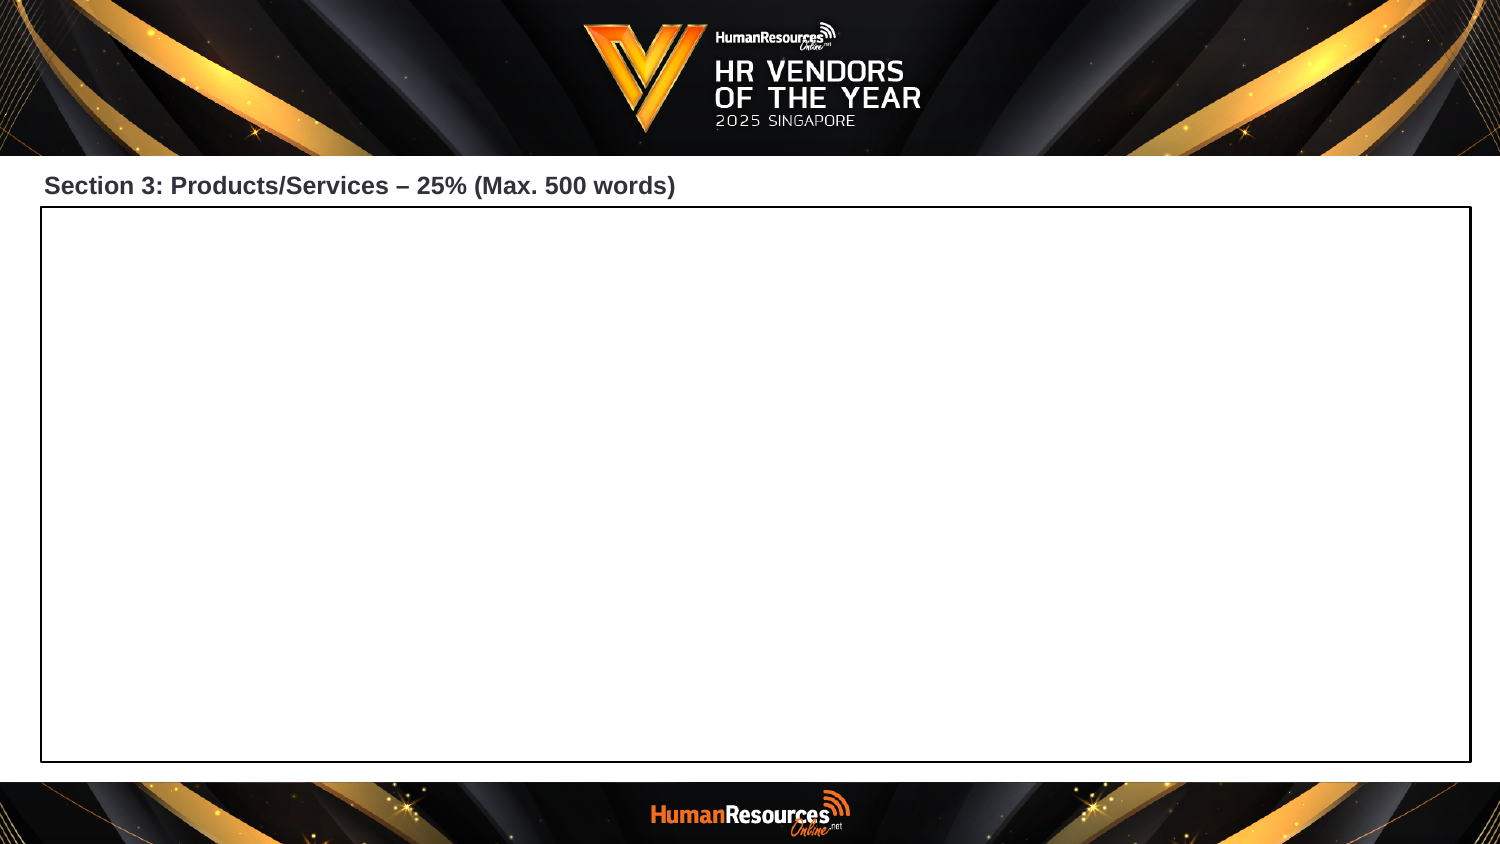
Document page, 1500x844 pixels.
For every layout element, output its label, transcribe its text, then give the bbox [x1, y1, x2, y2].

text_box Section 3: Products/Services – 25% (Max. 500 words) [29, 161, 780, 207]
picture [0, 0, 1500, 844]
text_box [41, 207, 1471, 763]
